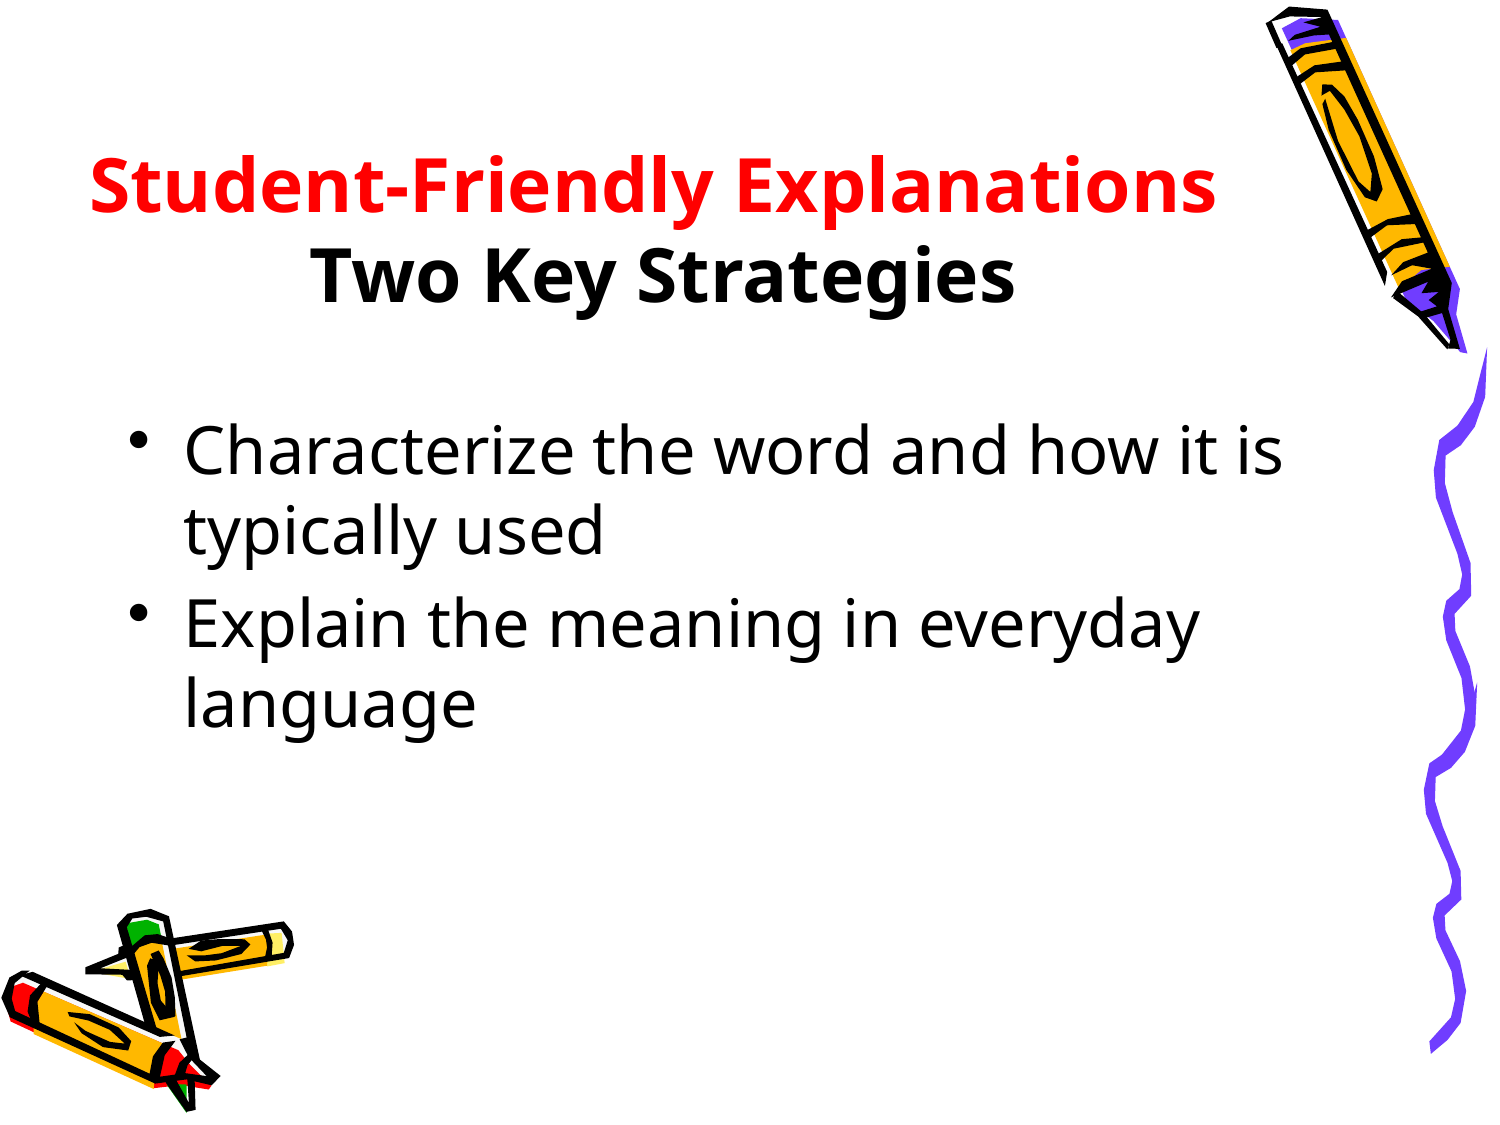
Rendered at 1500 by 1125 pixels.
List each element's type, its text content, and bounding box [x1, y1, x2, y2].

list Characterize the word and how it is typically used Explain the meaning in everyday language [112, 399, 1376, 951]
title Student-Friendly Explanations Two Key Strategies [62, 62, 1265, 326]
